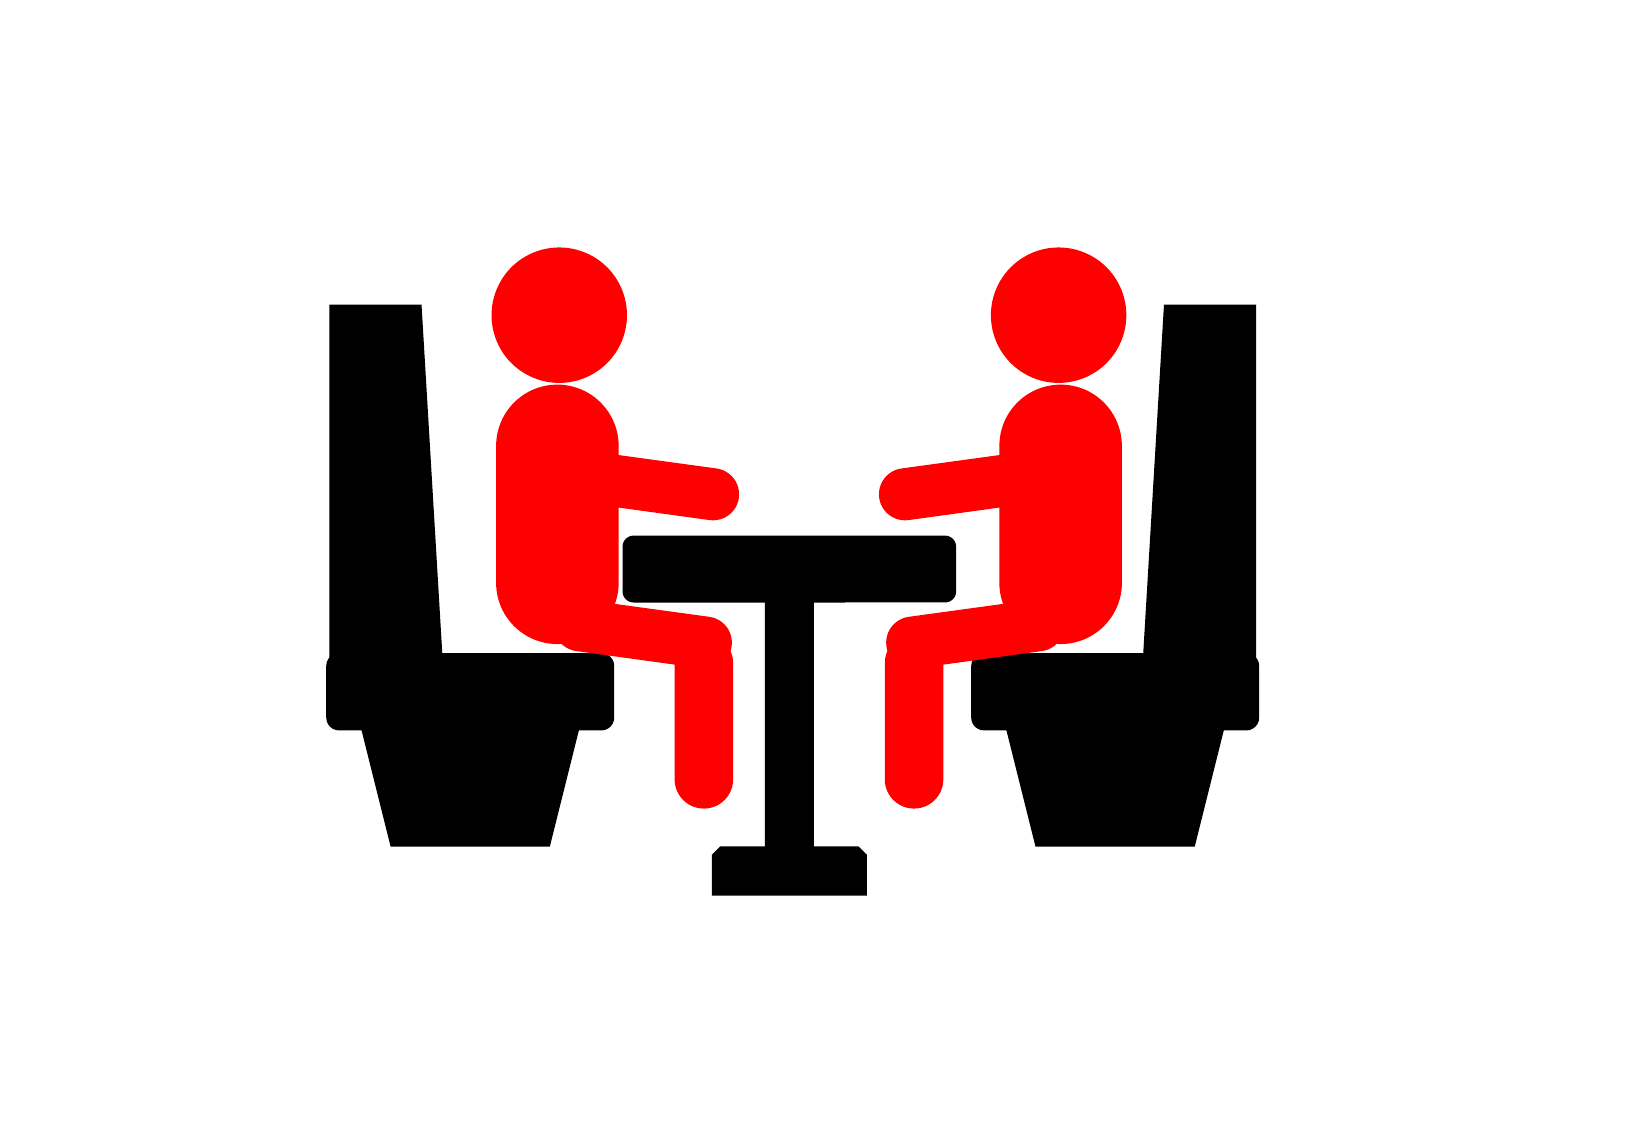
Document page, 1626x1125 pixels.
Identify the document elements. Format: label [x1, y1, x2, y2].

text_box [325, 247, 1260, 896]
